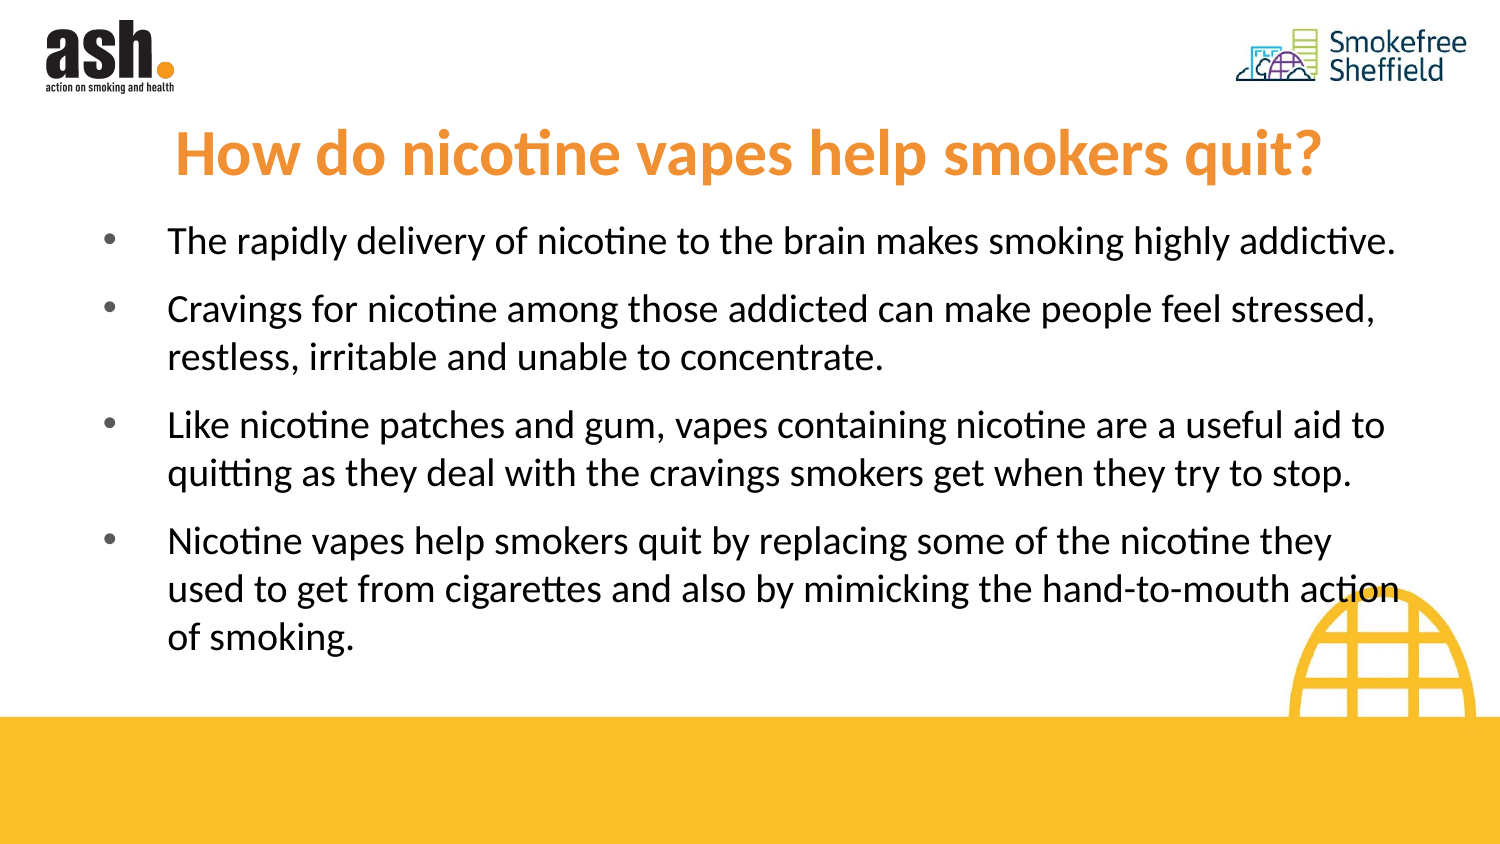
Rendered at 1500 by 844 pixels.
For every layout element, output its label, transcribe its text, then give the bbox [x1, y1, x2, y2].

list The rapidly delivery of nicotine to the brain makes smoking highly addictive. Cravings for nicotine among those addicted can make people feel stressed, restless, irritable and unable to concentrate. Like nicotine patches and gum, vapes containing nicotine are a useful aid to quitting as they deal with the cravings smokers get when they try to stop. Nicotine vapes help smokers quit by replacing some of the nicotine they used to get from cigarettes and also by mimicking the hand-to-mouth action of smoking. [75, 207, 1425, 680]
title How do nicotine vapes help smokers quit? [75, 78, 1425, 207]
picture [0, 0, 1500, 844]
